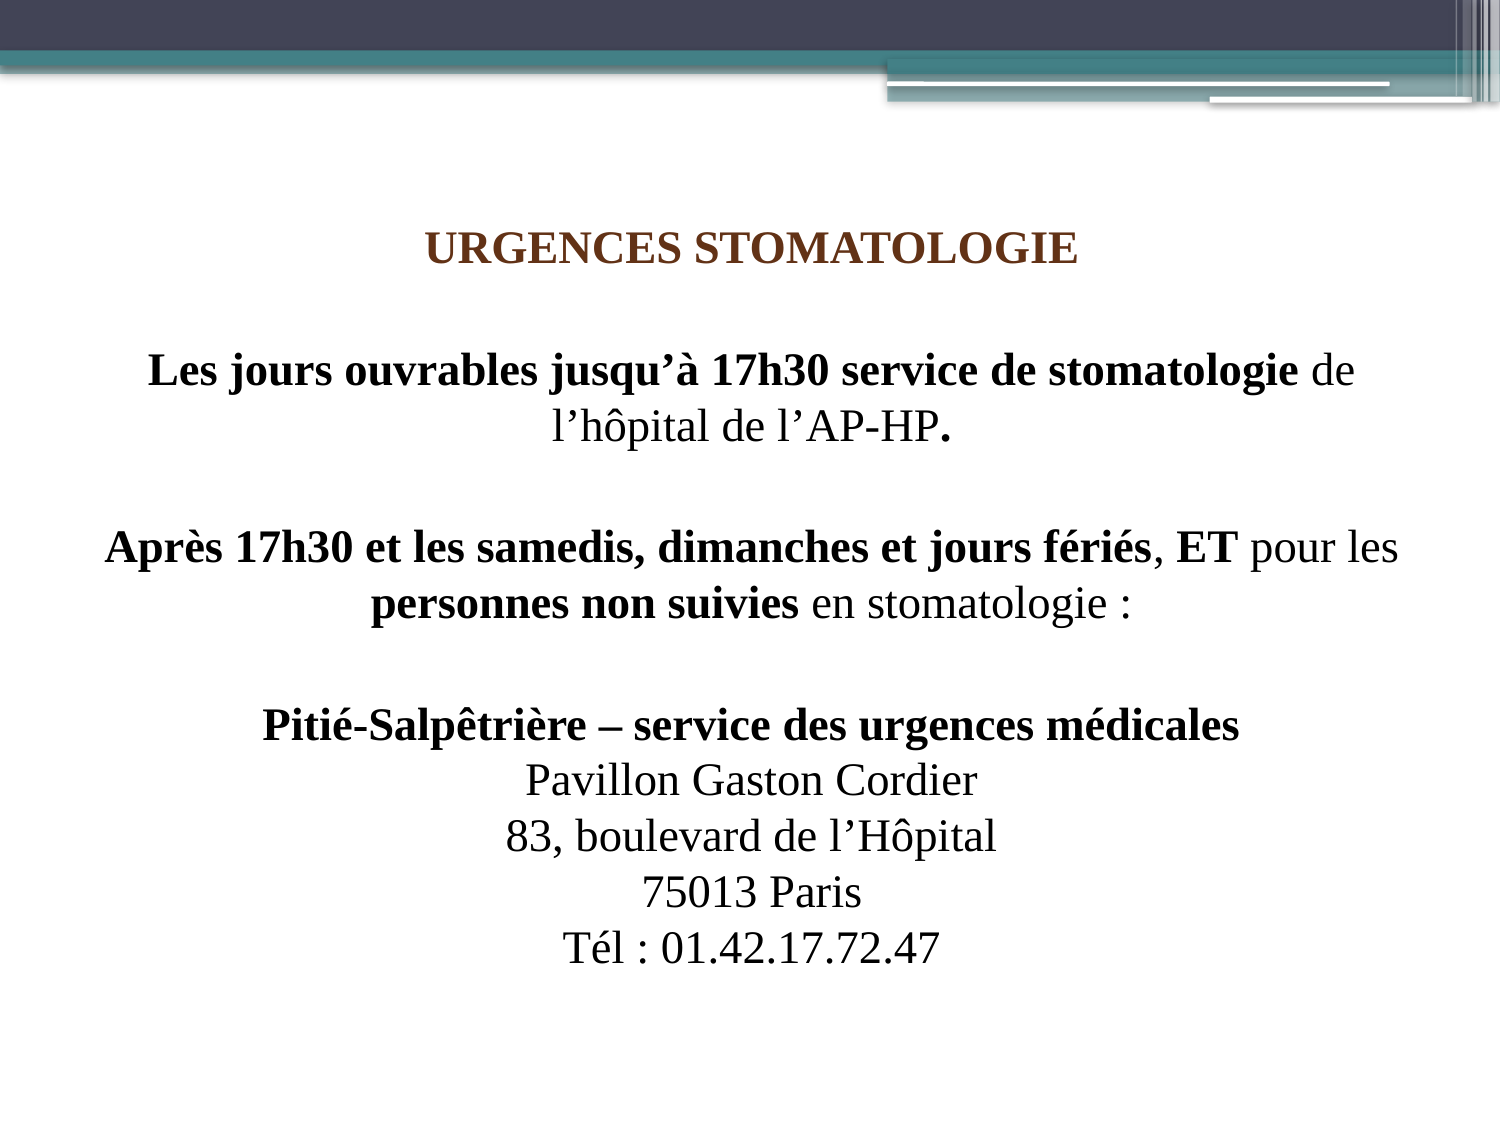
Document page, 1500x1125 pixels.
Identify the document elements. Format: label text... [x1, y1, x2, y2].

list URGENCES STOMATOLOGIE Les jours ouvrables jusqu’à 17h30 service de stomatologie de l’hôpital de l’AP-HP. Après 17h30 et les samedis, dimanches et jours fériés, ET pour les personnes non suivies en stomatologie : Pitié-Salpêtrière – service des urgences médicales Pavillon Gaston Cordier 83, boulevard de l’Hôpital 75013 Paris Tél : 01.42.17.72.47 [76, 149, 1427, 984]
